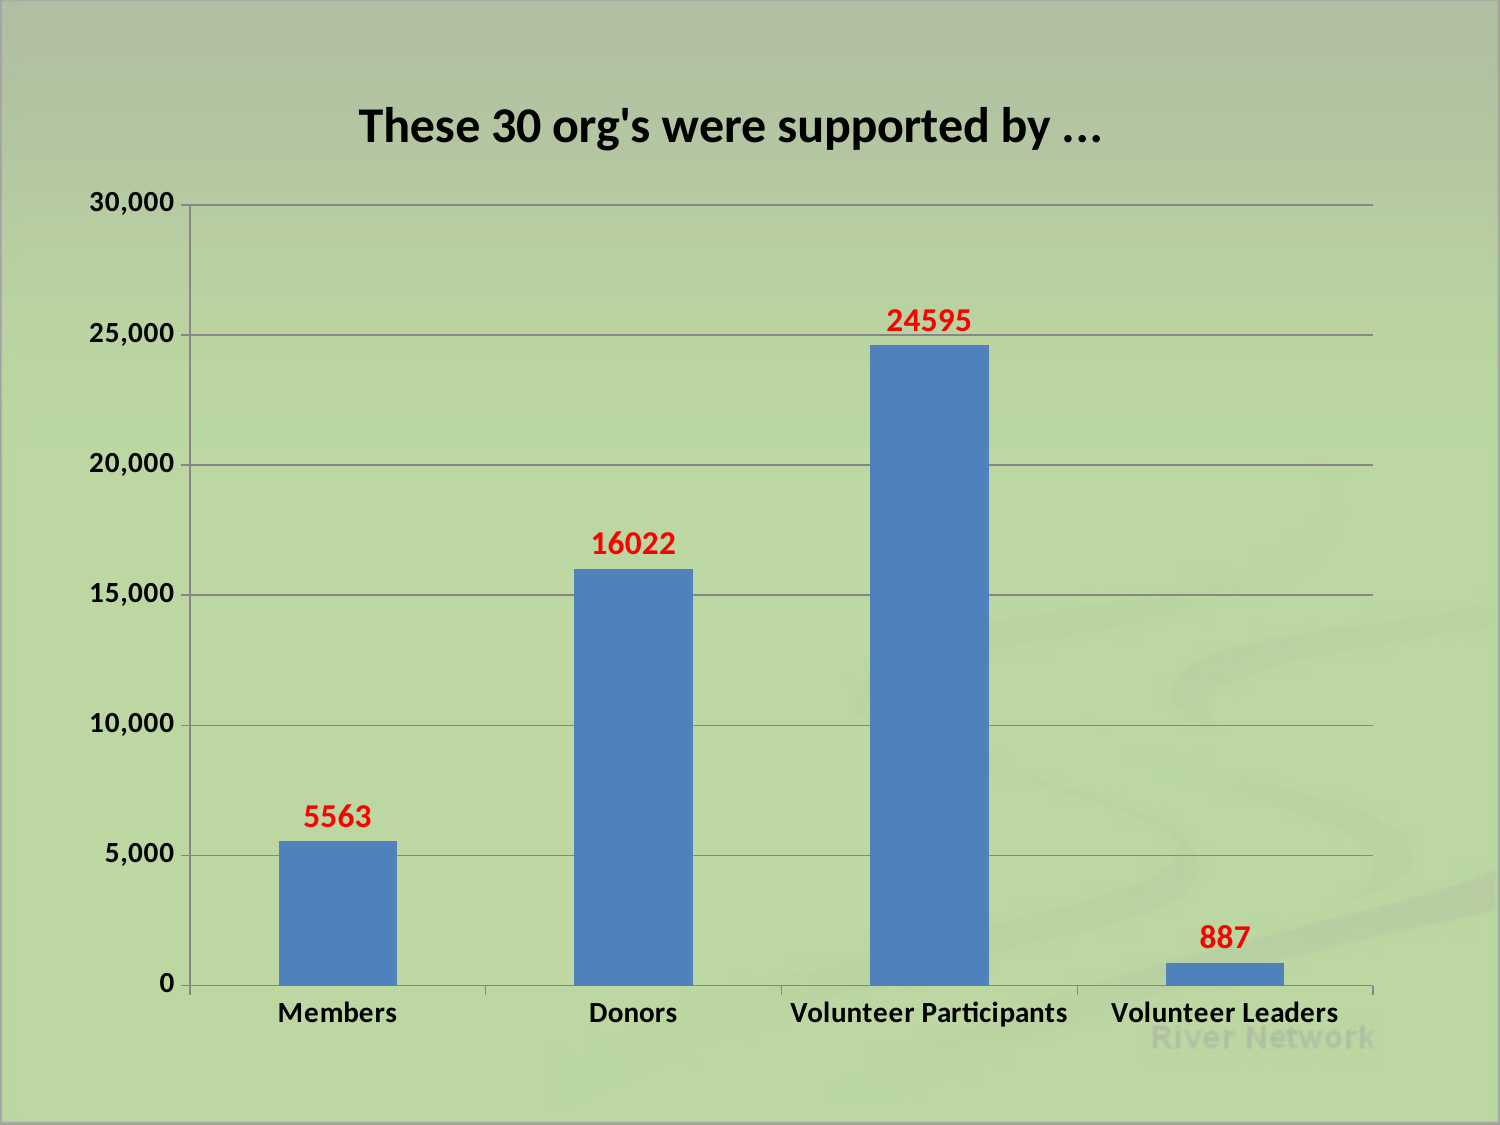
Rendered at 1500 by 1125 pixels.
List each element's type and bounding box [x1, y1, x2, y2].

chart [62, 62, 1401, 1051]
